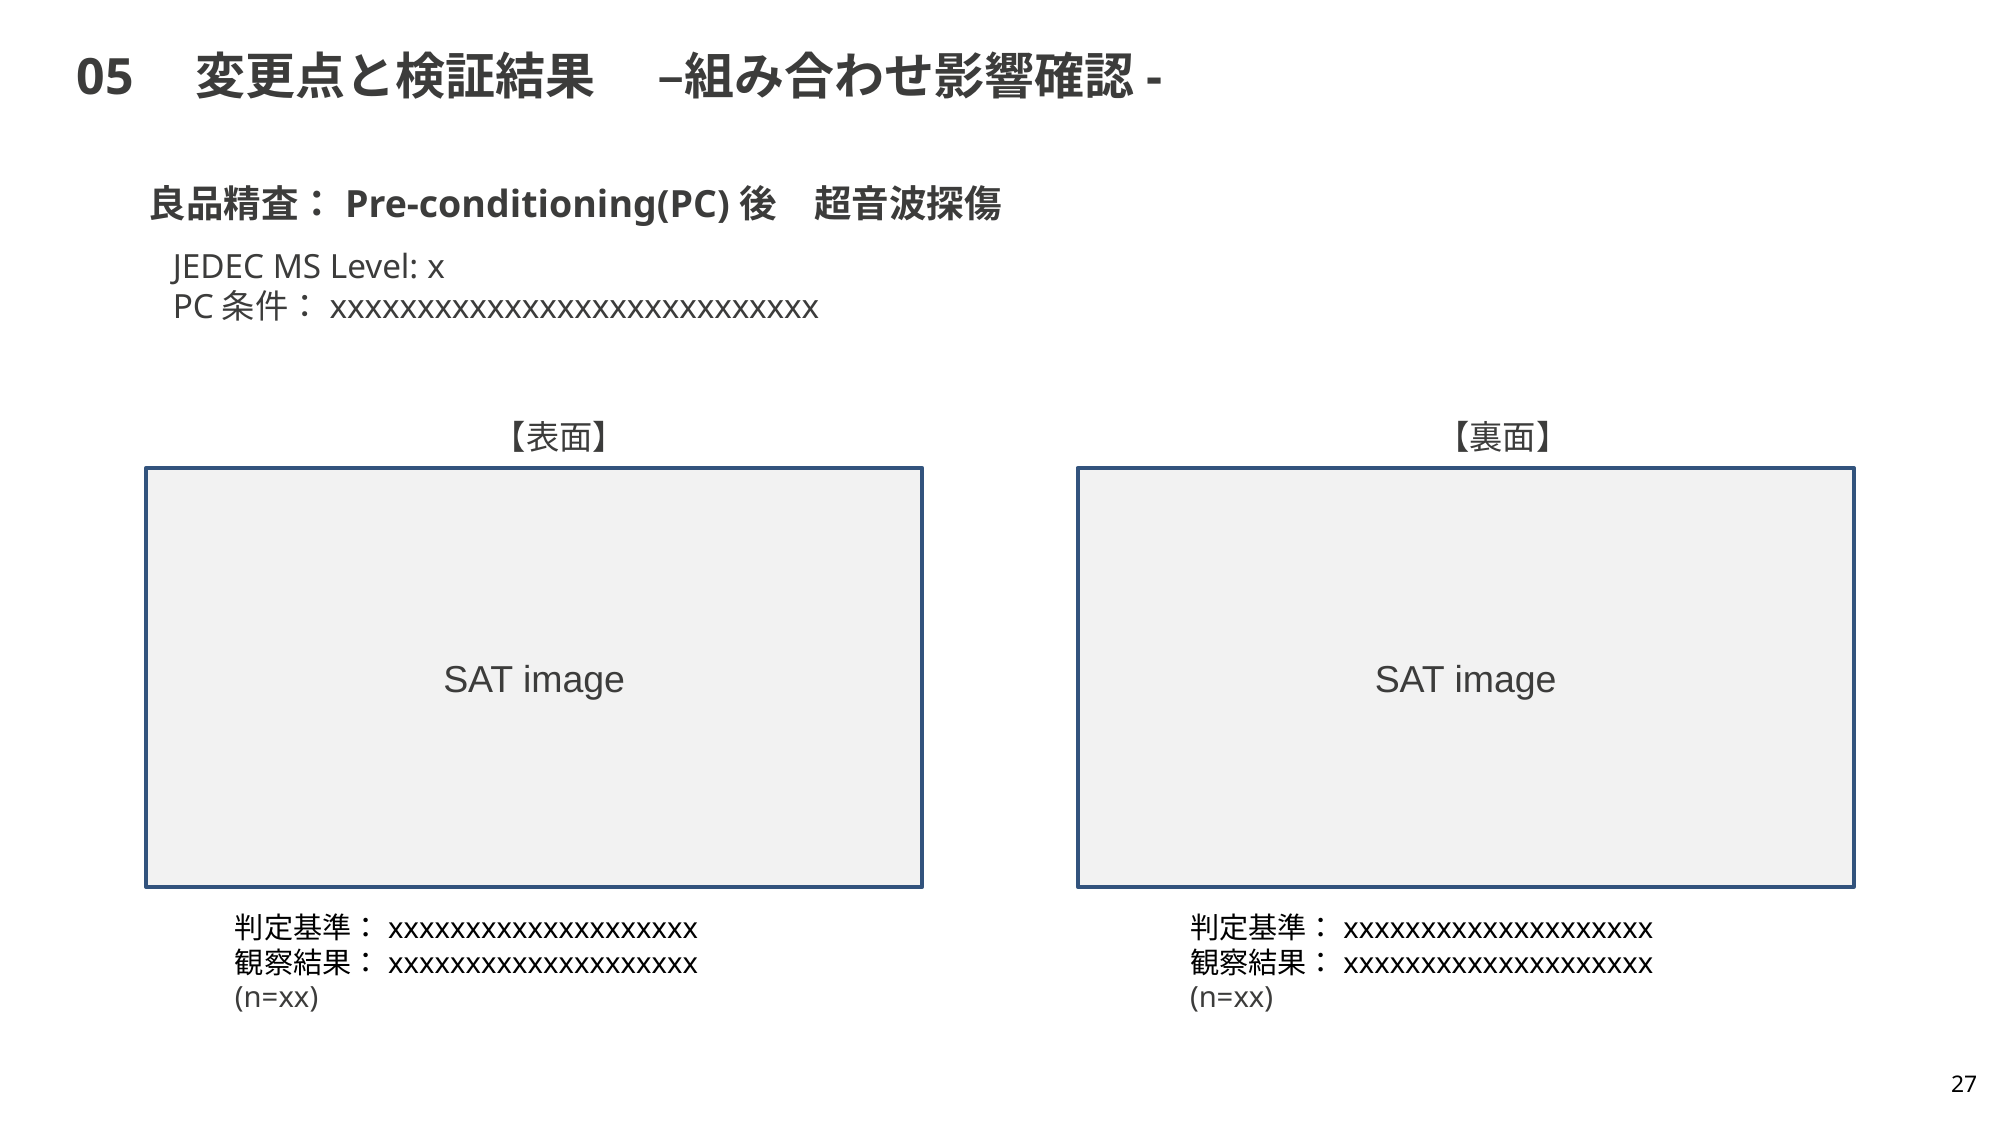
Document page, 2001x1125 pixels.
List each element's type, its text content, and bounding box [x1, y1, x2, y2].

text_box 【表面】 [477, 409, 647, 464]
text_box SAT image [1076, 466, 1856, 889]
text_box JEDEC MS Level: x PC条件：xxxxxxxxxxxxxxxxxxxxxxxxxxxx [158, 238, 835, 333]
title 05 変更点と検証結果 –組み合わせ影響確認- [0, 0, 1877, 123]
text_box SAT image [144, 466, 924, 889]
text_box 判定基準：xxxxxxxxxxxxxxxxxxxx 観察結果：xxxxxxxxxxxxxxxxxxxx (n=xx) [1175, 901, 1669, 1057]
text_box 【裏面】 [1421, 409, 1591, 464]
text_box 判定基準：xxxxxxxxxxxxxxxxxxxx 観察結果：xxxxxxxxxxxxxxxxxxxx (n=xx) [220, 901, 714, 1057]
text_box 良品精査：Pre-conditioning(PC)後 超音波探傷 [133, 172, 1017, 233]
